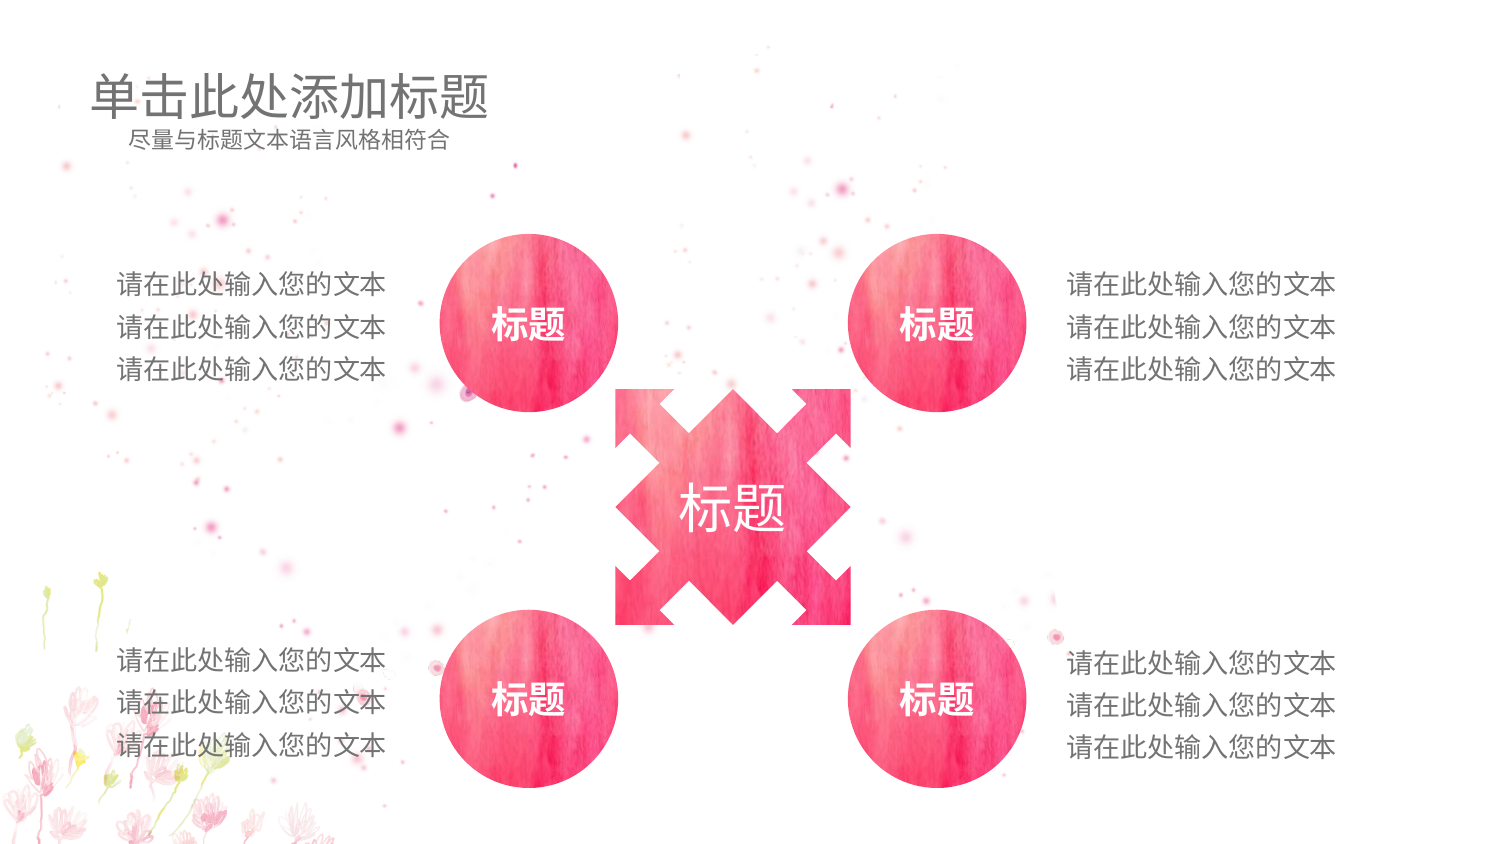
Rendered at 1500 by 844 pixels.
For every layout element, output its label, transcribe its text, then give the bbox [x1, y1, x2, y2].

text_box 标题 [845, 607, 1029, 791]
text_box 标题 [845, 231, 1029, 415]
text_box 标题 [437, 231, 621, 415]
text_box 请在此处输入您的文本 请在此处输入您的文本 请在此处输入您的文本 [100, 625, 430, 769]
text_box 标题 [437, 607, 621, 791]
text_box 单击此处添加标题 尽量与标题文本语言风格相符合 [41, 58, 538, 161]
text_box 标题 [615, 389, 851, 625]
text_box 请在此处输入您的文本 请在此处输入您的文本 请在此处输入您的文本 [1050, 249, 1380, 393]
text_box 请在此处输入您的文本 请在此处输入您的文本 请在此处输入您的文本 [1050, 628, 1380, 772]
picture [0, 0, 1423, 844]
text_box 请在此处输入您的文本 请在此处输入您的文本 请在此处输入您的文本 [100, 249, 430, 393]
